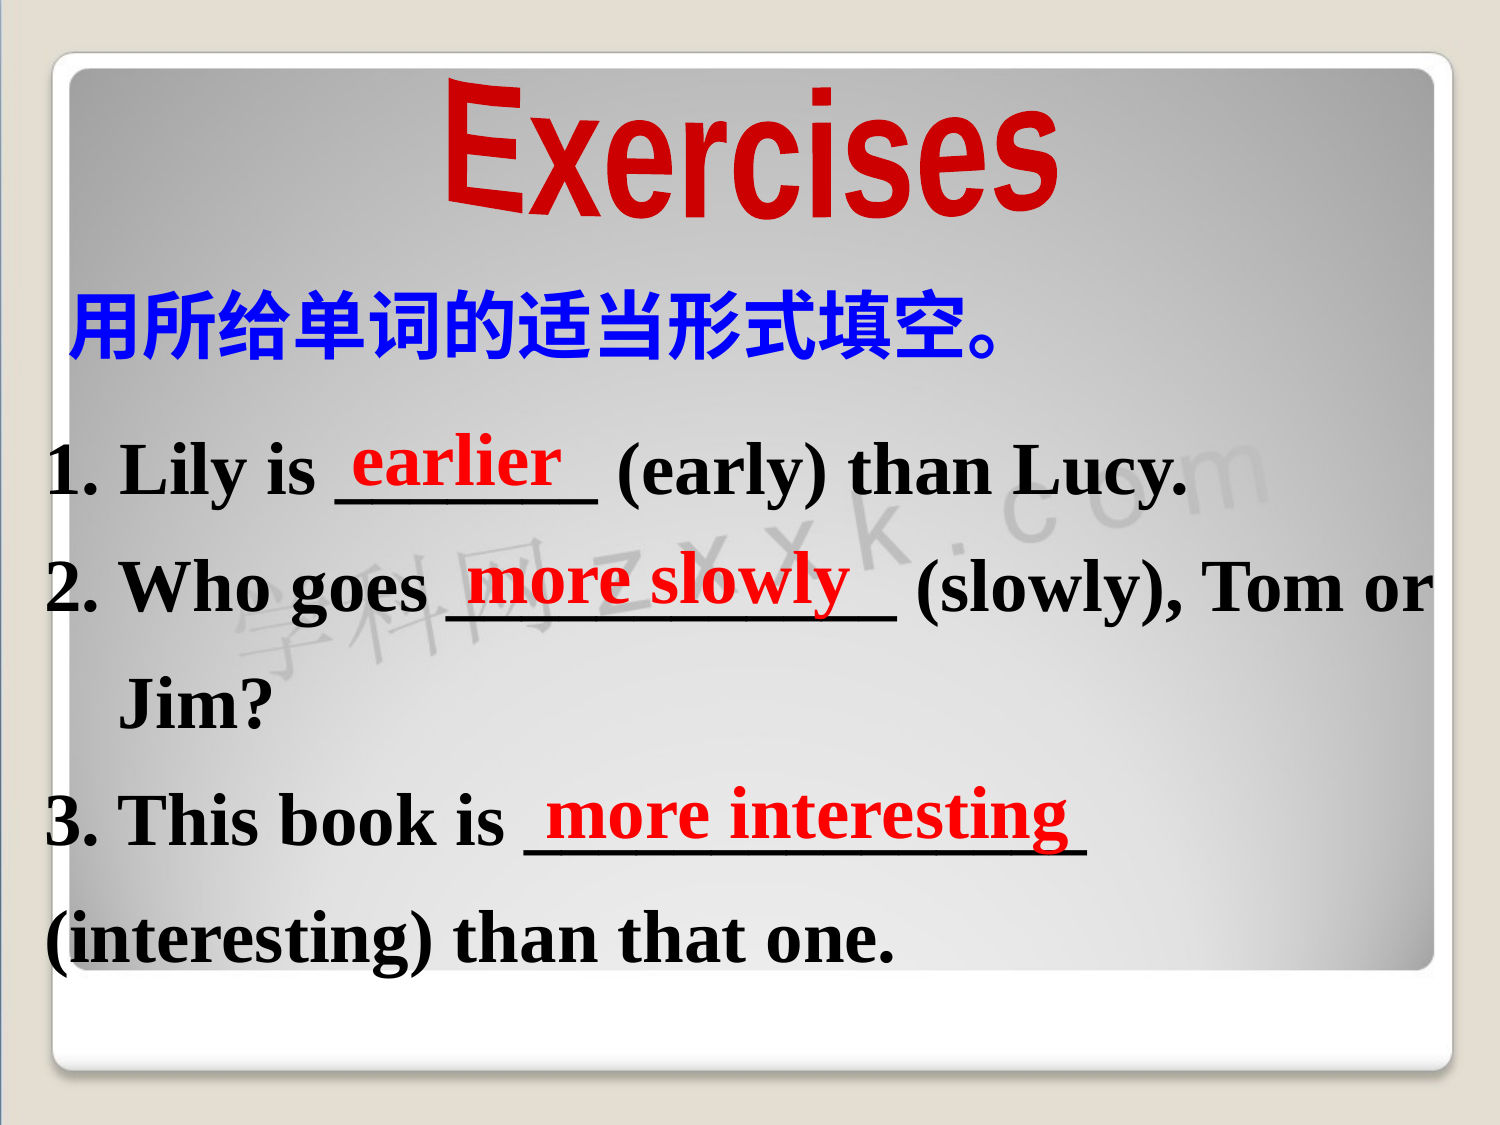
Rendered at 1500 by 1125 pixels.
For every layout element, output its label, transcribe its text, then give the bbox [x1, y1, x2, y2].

text_box more interesting [530, 755, 1085, 861]
text_box earlier [336, 402, 578, 508]
text_box more slowly [452, 520, 885, 626]
picture [0, 0, 1500, 1125]
text_box 用所给单词的适当形式填空。 [53, 271, 1318, 377]
text_box 1. Lily is _______ (early) than Lucy. 2. Who goes ____________ (slowly), Tom or Jim? 3. This book is _______________ (interesting) than that one. [29, 385, 1477, 1047]
